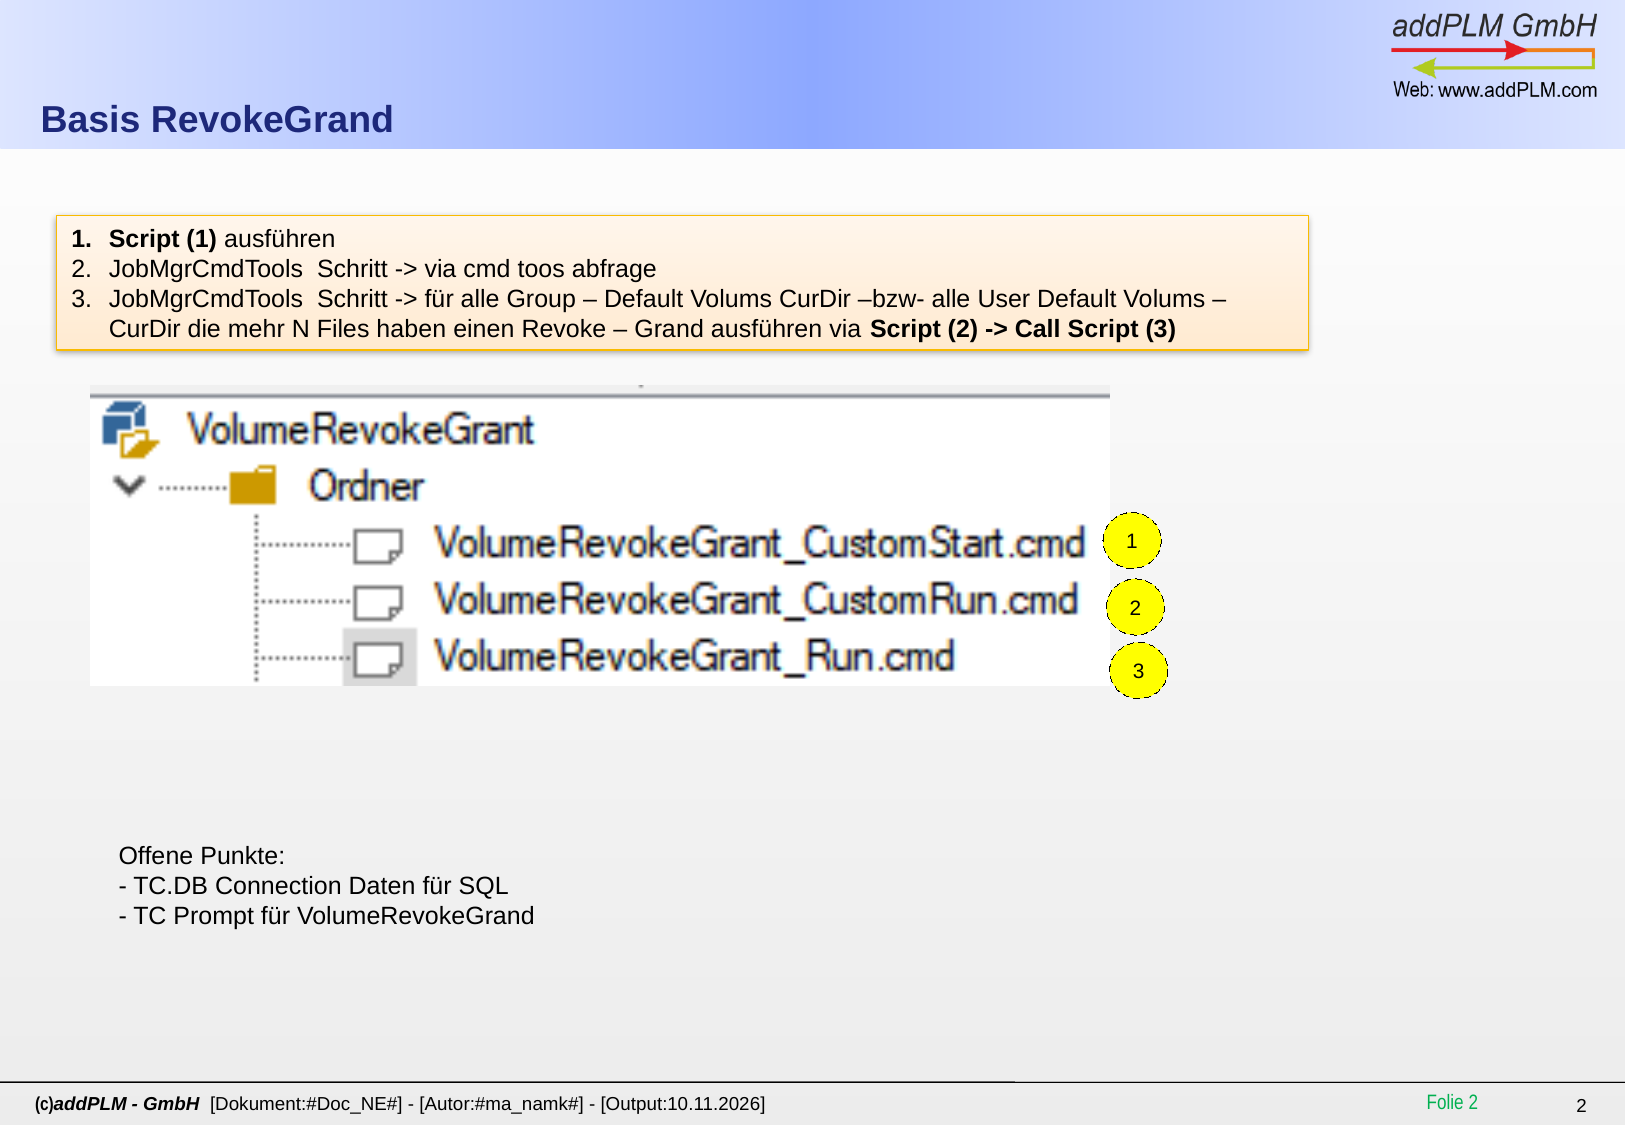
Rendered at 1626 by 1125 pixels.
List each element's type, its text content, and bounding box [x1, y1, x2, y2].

picture [90, 385, 1110, 686]
text_box 1 [1113, 512, 1162, 569]
text_box 2 [1113, 578, 1165, 636]
text_box 3 [1113, 642, 1168, 699]
picture [1391, 13, 1597, 97]
slide_number Folie 2 [1283, 1081, 1622, 1125]
text_box Script (1) ausführen JobMgrCmdTools Schritt -> via cmd toos abfrage JobMgrCmdTools Schritt -> für alle Group – Default Volums CurDir –bzw- alle User Default Volums – CurDir die mehr N Files haben einen Revoke – Grand ausführen via Script (2) -> Call Script (3) [56, 215, 1309, 351]
text_box Offene Punkte: - TC.DB Connection Daten für SQL - TC Prompt für VolumeRevokeGrand [103, 832, 966, 937]
title Basis RevokeGrand [40, 67, 1582, 131]
